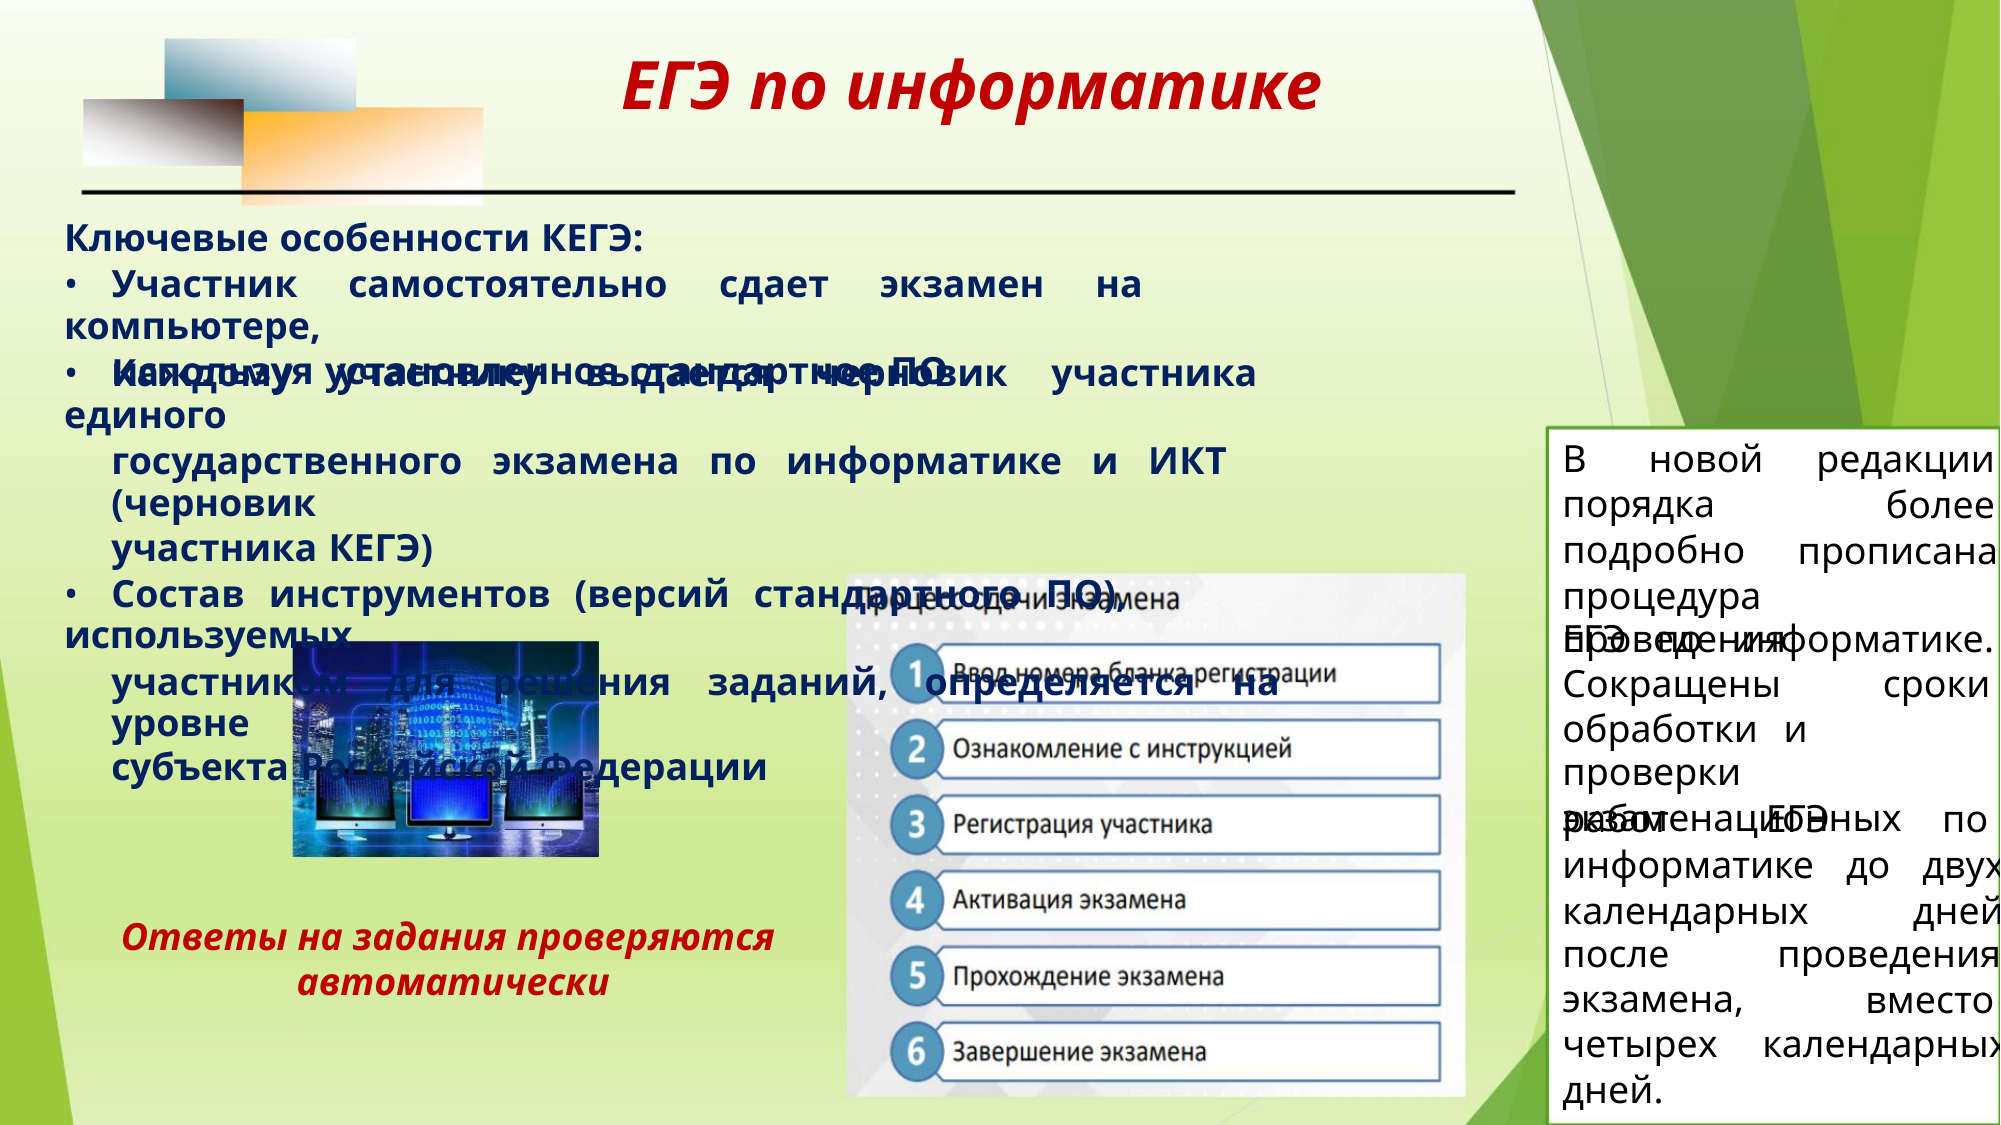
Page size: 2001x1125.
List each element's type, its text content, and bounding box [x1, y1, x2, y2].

text_box работ информатике до двух календарных дней [1562, 797, 2000, 933]
text_box Ключевые особенности КЕГЭ: • Участник самостоятельно сдает экзамен на компьютере, используя установленное стандартное ПО [64, 216, 1406, 352]
text_box обработки и проверки экзаменационных [1562, 707, 2000, 797]
text_box после [1562, 932, 1688, 976]
text_box по [1942, 797, 2000, 841]
text_box проведения вместо [1777, 932, 2000, 1022]
text_box ЕГЭ по информатике [621, 44, 1343, 123]
text_box Ответы на задания проверяются автоматически [120, 915, 807, 1003]
text_box [0, 0, 2000, 1125]
text_box редакции более прописана [1797, 437, 2000, 482]
text_box В [1562, 437, 1612, 481]
text_box порядка подробно процедура проведения [1562, 482, 2000, 617]
text_box • Каждому участнику выдается черновик участника единого государственного экзамена по информатике и ИКТ (черновик участника КЕГЭ) • Состав инструментов (версий стандартного ПО), используемых участником для решения заданий, определяется на уровне субъекта Российской Федерации [64, 352, 1406, 789]
text_box экзамена, [1562, 977, 1760, 1021]
text_box ЕГЭ по информатике. [1562, 617, 2000, 661]
text_box сроки [1882, 662, 2000, 706]
text_box четырех календарных дней. [1562, 1022, 2000, 1112]
text_box ЕГЭ [1765, 797, 1863, 841]
text_box новой [1648, 437, 1780, 481]
text_box Сокращены [1562, 662, 1795, 706]
